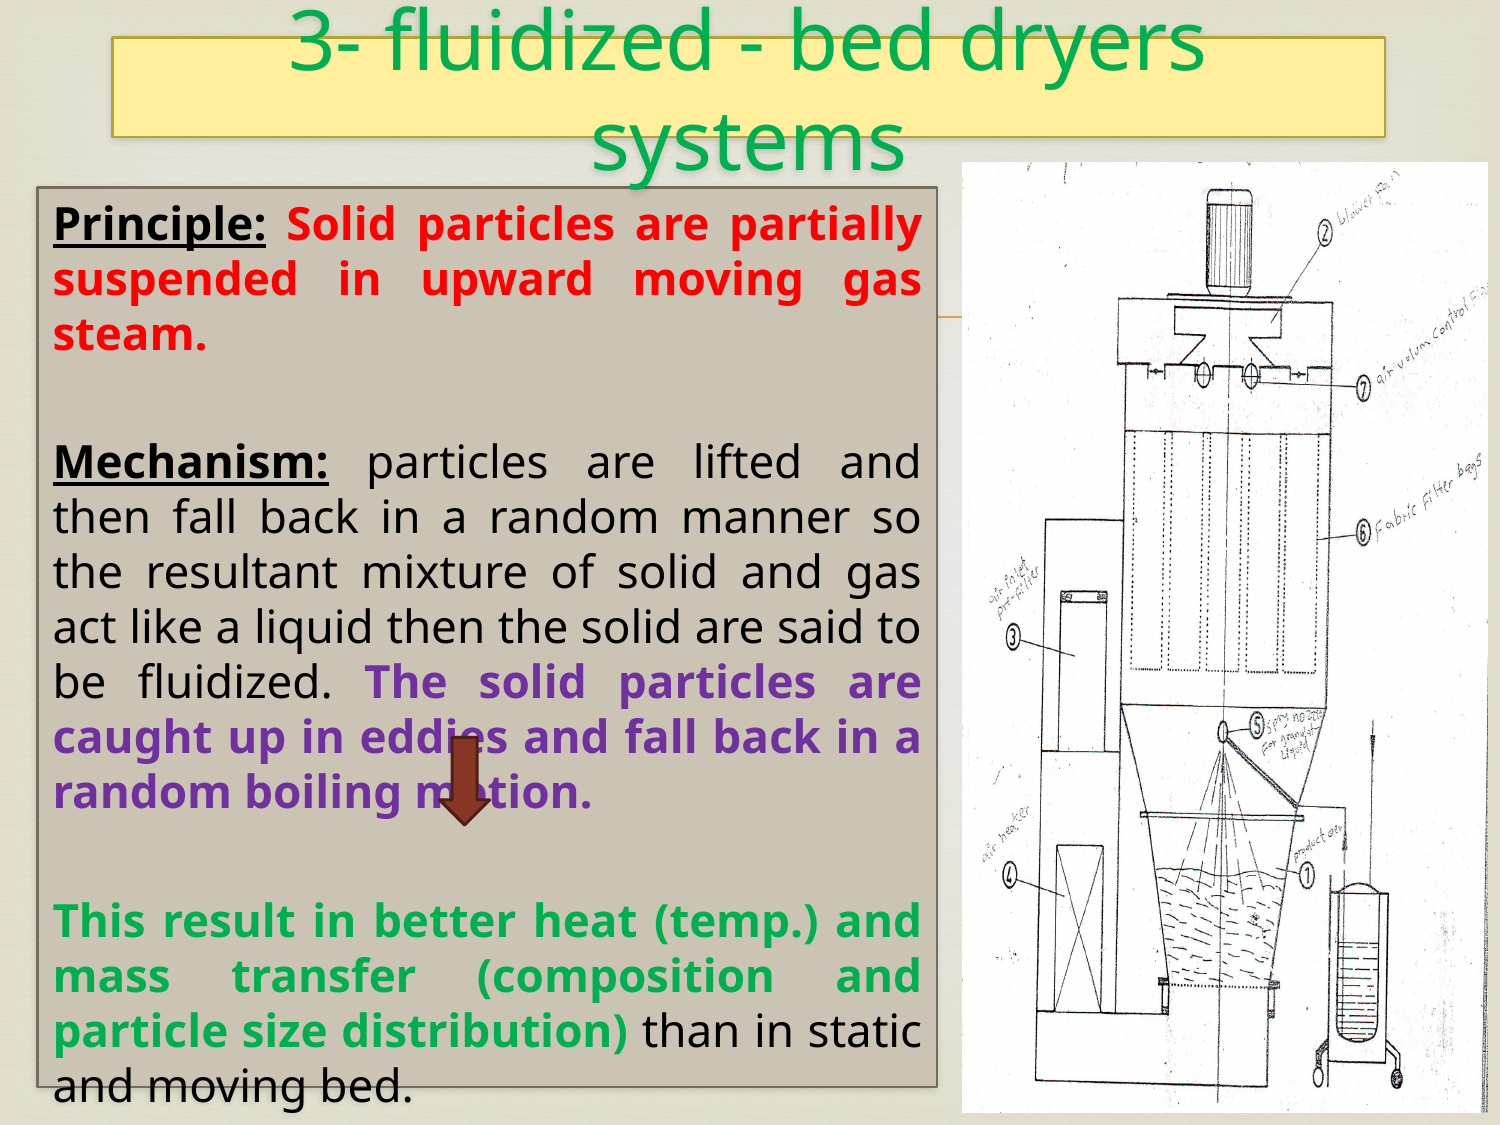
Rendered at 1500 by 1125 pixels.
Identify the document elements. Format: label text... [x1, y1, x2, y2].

picture [961, 161, 1488, 1114]
text_box [438, 735, 492, 827]
list Principle: Solid particles are partially suspended in upward moving gas steam. Mechanism: particles are lifted and then fall back in a random manner so the resultant mixture of solid and gas act like a liquid then the solid are said to be fluidized. The solid particles are caught up in eddies and fall back in a random boiling motion. This result in better heat (temp.) and mass transfer (composition and particle size distribution) than in static and moving bed. [36, 186, 938, 1088]
title 3- fluidized - bed dryers systems [111, 36, 1386, 138]
